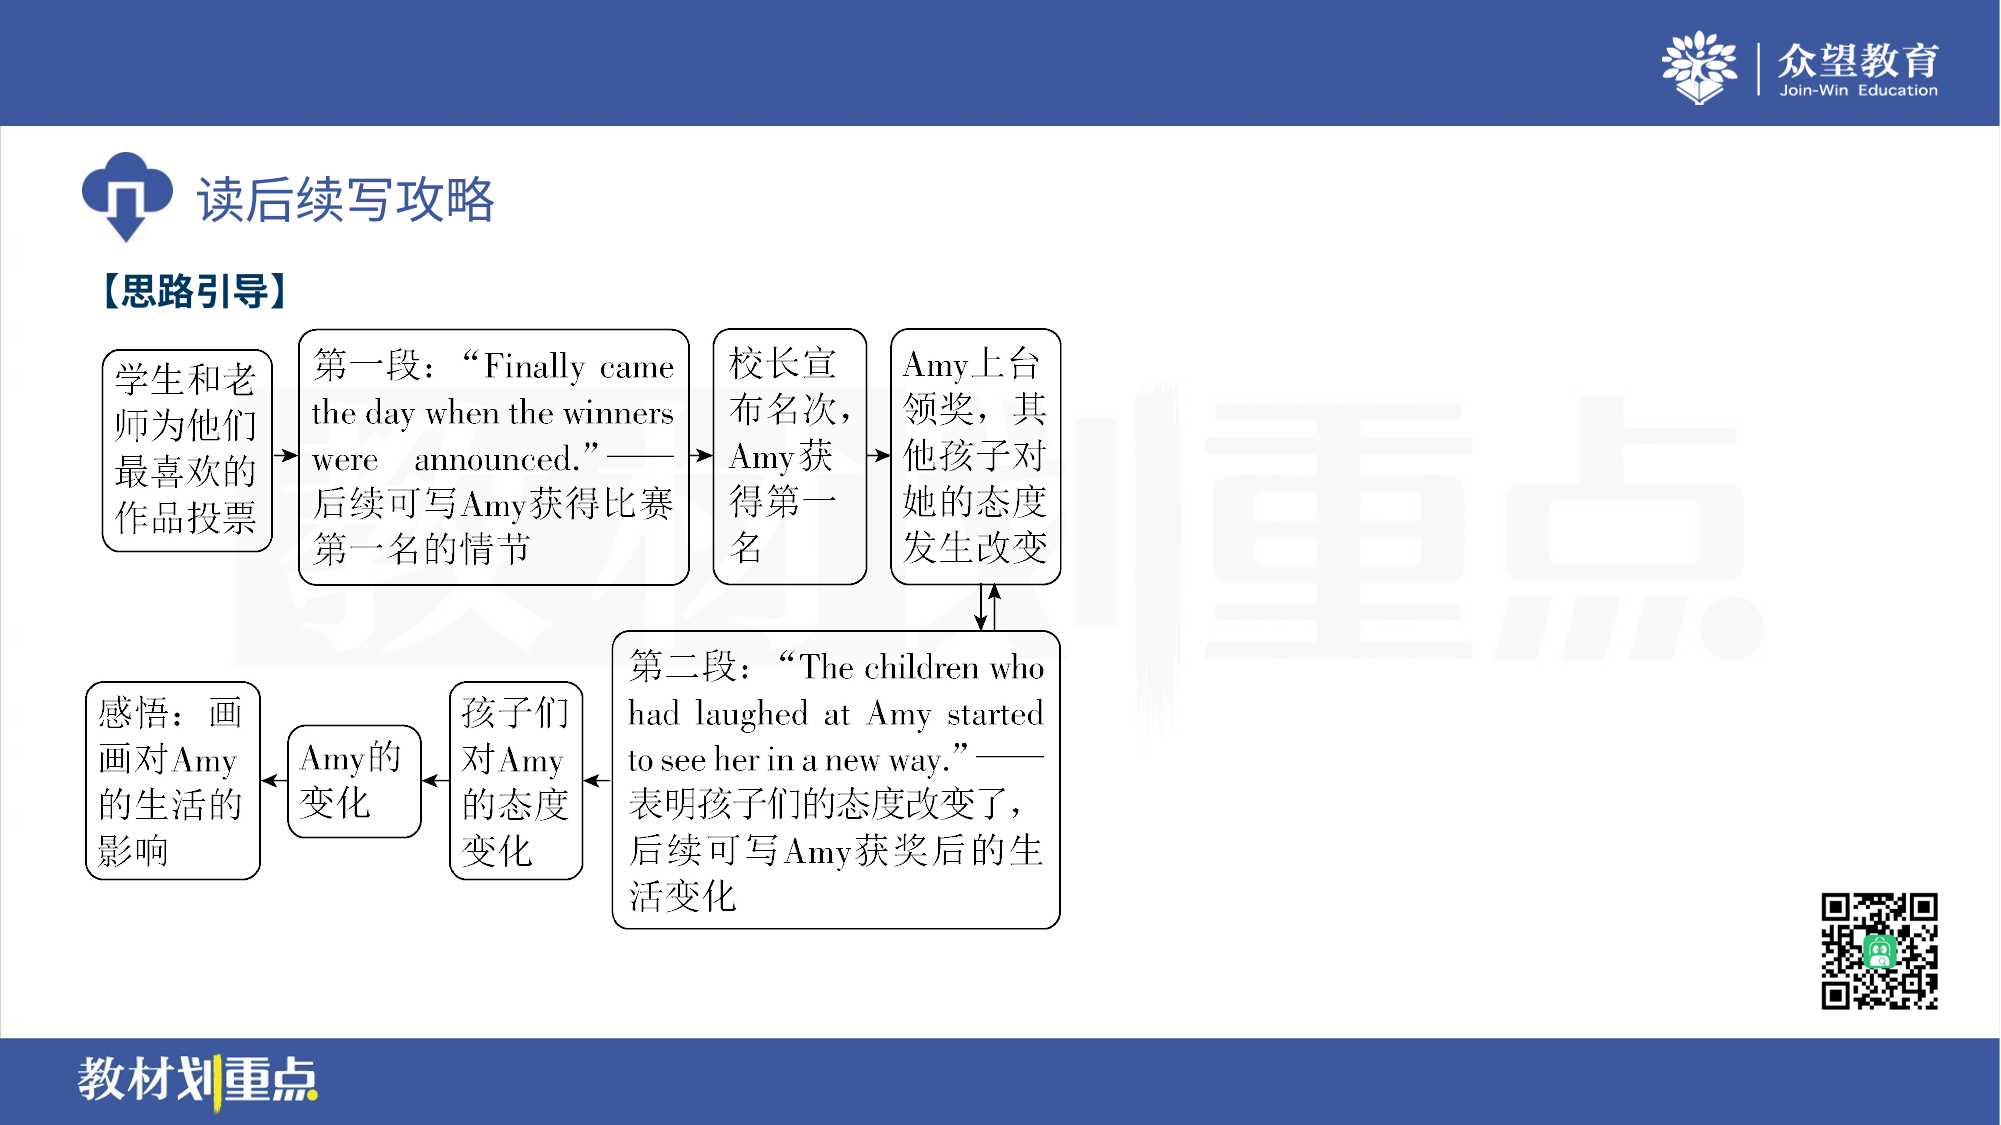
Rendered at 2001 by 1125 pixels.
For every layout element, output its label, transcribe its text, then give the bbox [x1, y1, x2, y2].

picture [0, 0, 2000, 1125]
text_box 【思路引导】 [82, 247, 1817, 307]
